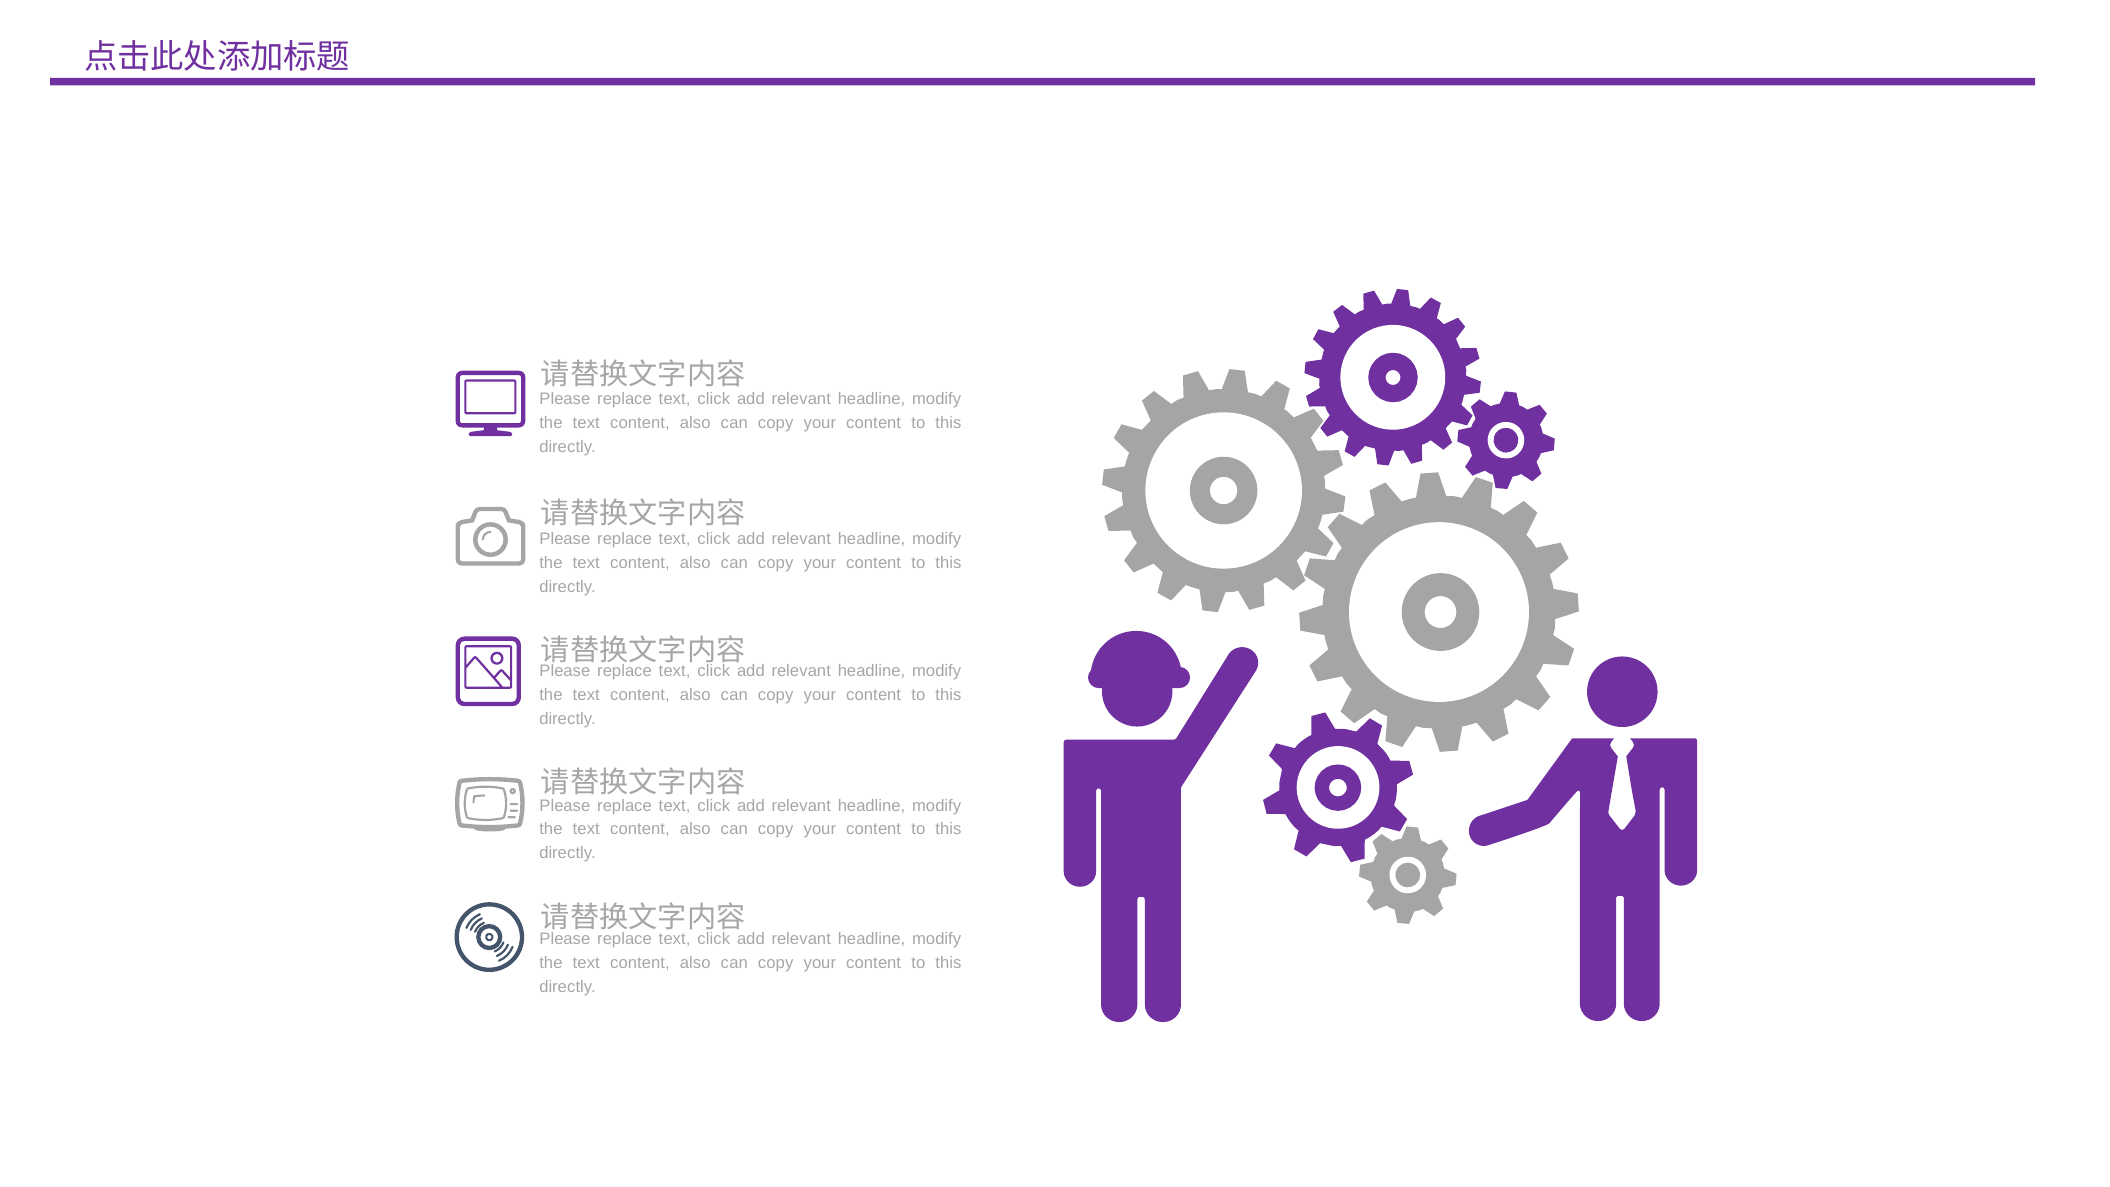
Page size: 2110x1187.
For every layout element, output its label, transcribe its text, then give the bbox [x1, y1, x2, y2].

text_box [454, 902, 525, 973]
text_box [1102, 369, 1346, 613]
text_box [454, 776, 525, 832]
text_box [1340, 324, 1446, 430]
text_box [539, 487, 963, 597]
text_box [1468, 656, 1698, 1022]
text_box [1358, 826, 1457, 924]
text_box [1199, 466, 1248, 515]
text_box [539, 891, 963, 997]
text_box [1487, 421, 1525, 459]
text_box [1299, 472, 1579, 752]
text_box [1413, 584, 1468, 640]
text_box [539, 756, 963, 864]
text_box [1389, 856, 1427, 894]
text_box [1376, 361, 1410, 394]
text_box [1263, 712, 1414, 863]
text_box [1063, 630, 1261, 1023]
text_box [1304, 288, 1481, 466]
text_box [539, 348, 963, 457]
text_box [1145, 412, 1302, 569]
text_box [455, 370, 526, 437]
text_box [455, 636, 522, 707]
text_box 点击此处添加标题 [69, 27, 380, 86]
text_box [1457, 391, 1555, 489]
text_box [539, 624, 963, 729]
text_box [455, 506, 526, 566]
text_box [1348, 522, 1530, 702]
text_box [1321, 771, 1355, 804]
text_box [1296, 746, 1380, 829]
